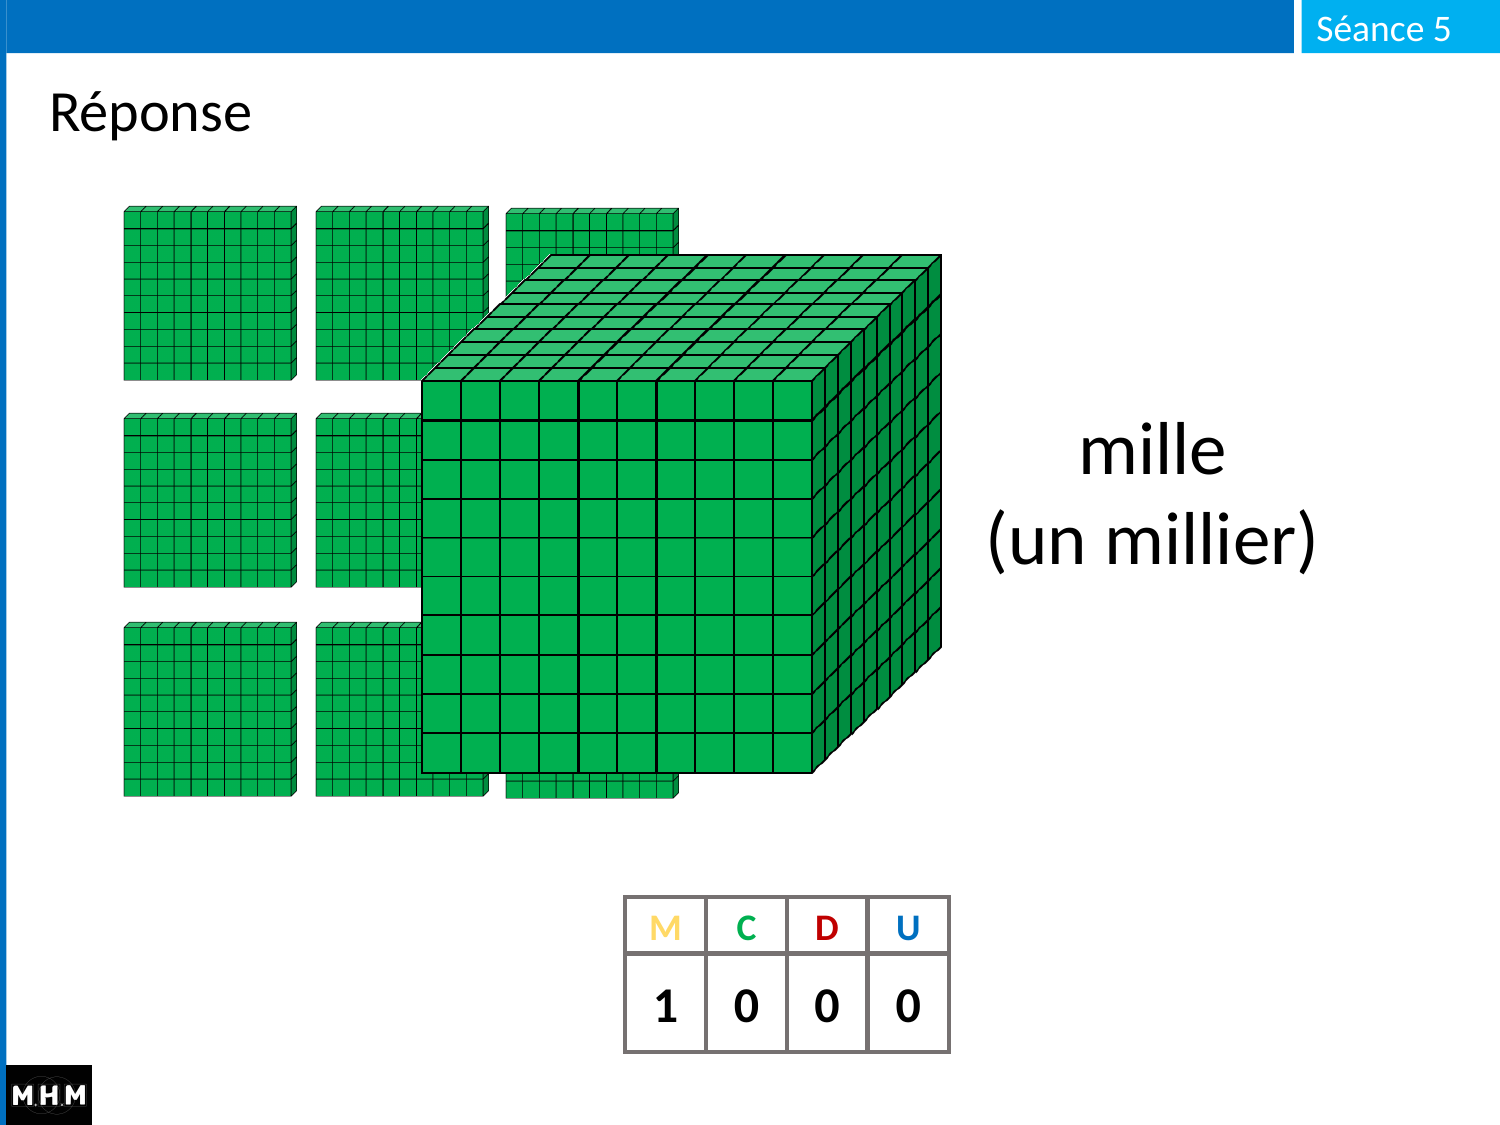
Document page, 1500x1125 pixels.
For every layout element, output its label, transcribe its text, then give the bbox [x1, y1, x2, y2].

picture [121, 620, 298, 798]
text_box mille (un millier) [961, 391, 1344, 587]
picture [121, 204, 298, 382]
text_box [415, 250, 944, 777]
picture [121, 411, 298, 589]
picture [313, 204, 491, 382]
picture [502, 777, 680, 801]
picture [502, 206, 680, 250]
text_box Réponse [34, 66, 1124, 151]
picture [313, 620, 491, 798]
picture [313, 411, 415, 589]
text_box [624, 896, 949, 1053]
picture [6, 1065, 92, 1125]
